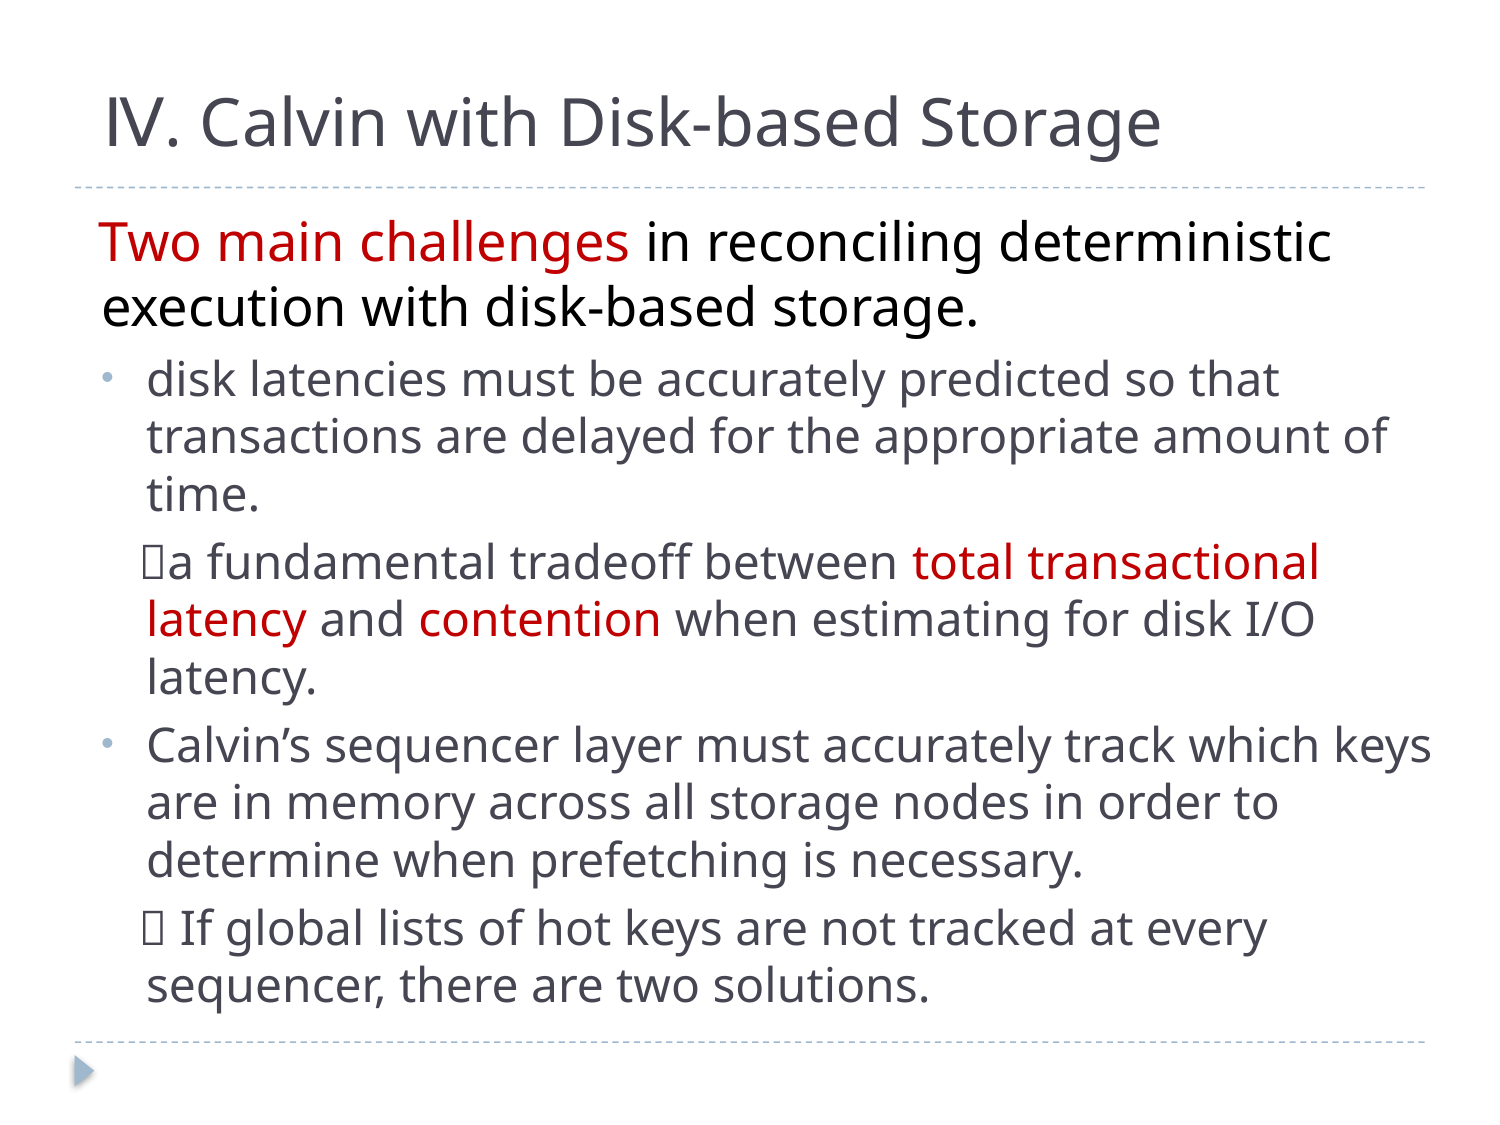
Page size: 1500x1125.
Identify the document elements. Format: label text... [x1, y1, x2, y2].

title Ⅳ. Calvin with Disk-based Storage [88, 30, 1380, 167]
list Two main challenges in reconciling deterministic execution with disk-based storage. disk latencies must be accurately predicted so that transactions are delayed for the appropriate amount of time. a fundamental tradeoff between total transactional latency and contention when estimating for disk I/O latency. Calvin’s sequencer layer must accurately track which keys are in memory across all storage nodes in order to determine when prefetching is necessary.  If global lists of hot keys are not tracked at every sequencer, there are two solutions. [41, 200, 1459, 1047]
